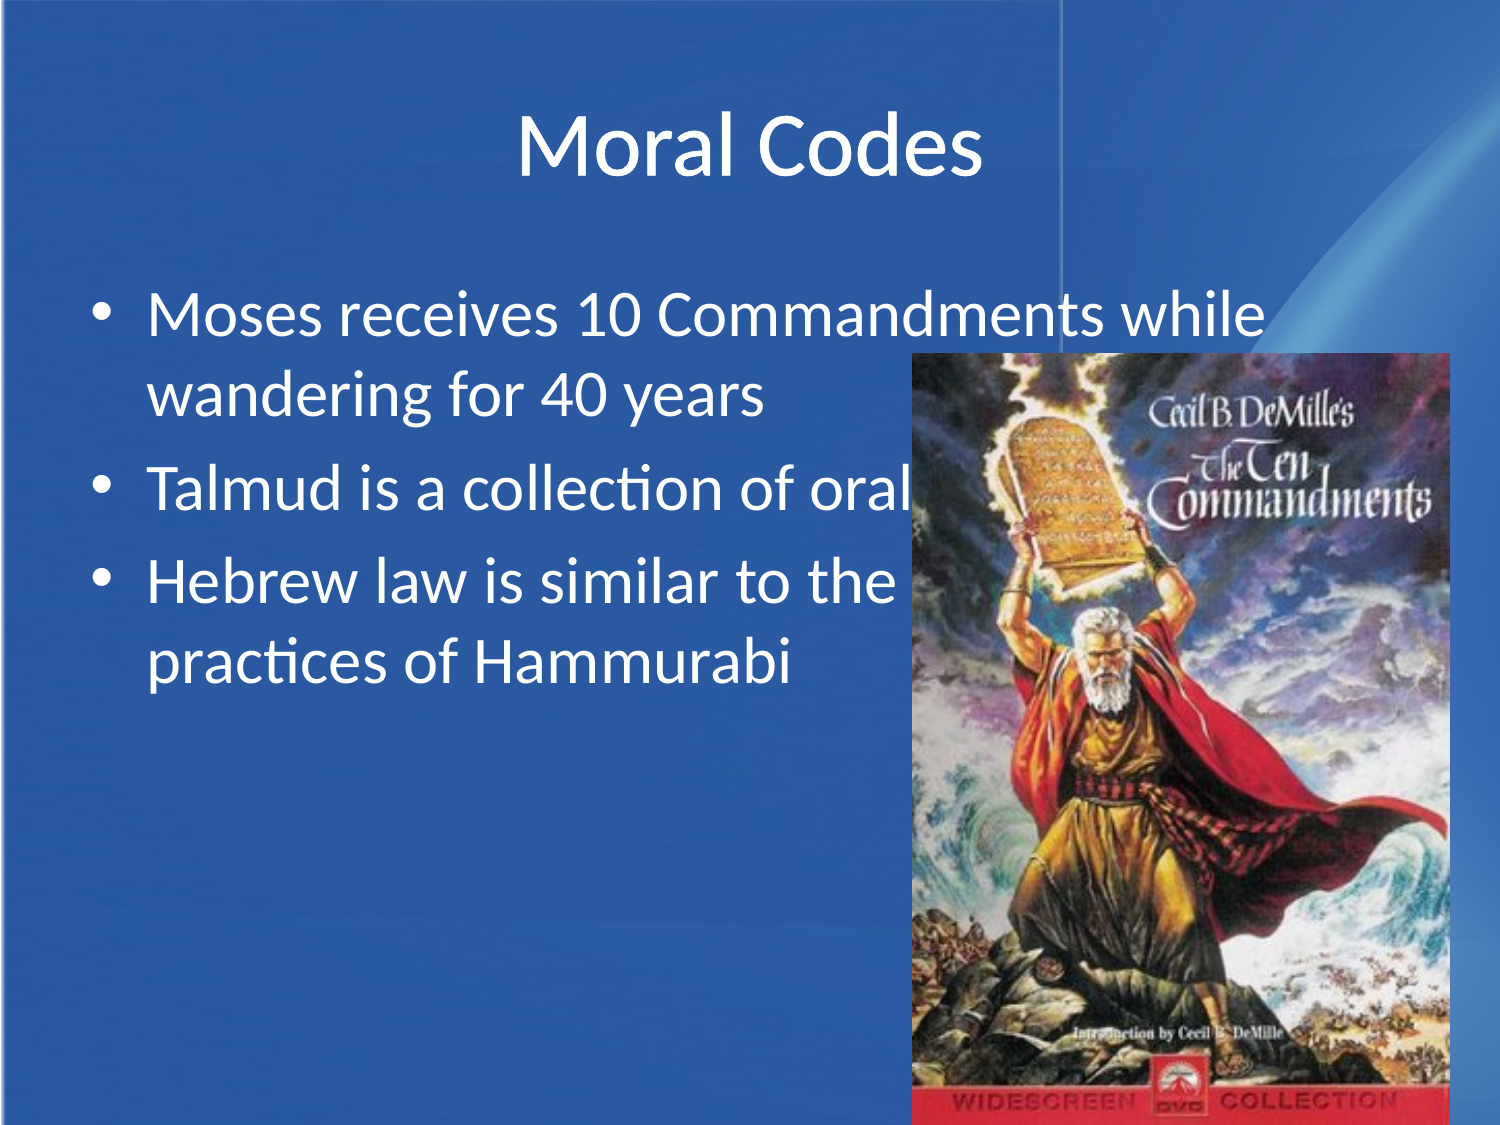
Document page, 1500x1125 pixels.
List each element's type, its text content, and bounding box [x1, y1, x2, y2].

title Moral Codes [75, 45, 1425, 233]
list Moses receives 10 Commandments while wandering for 40 years Talmud is a collection of oral laws Hebrew law is similar to the “eye for an eye” practices of Hammurabi [74, 262, 1426, 1006]
picture [5, 0, 1500, 1125]
